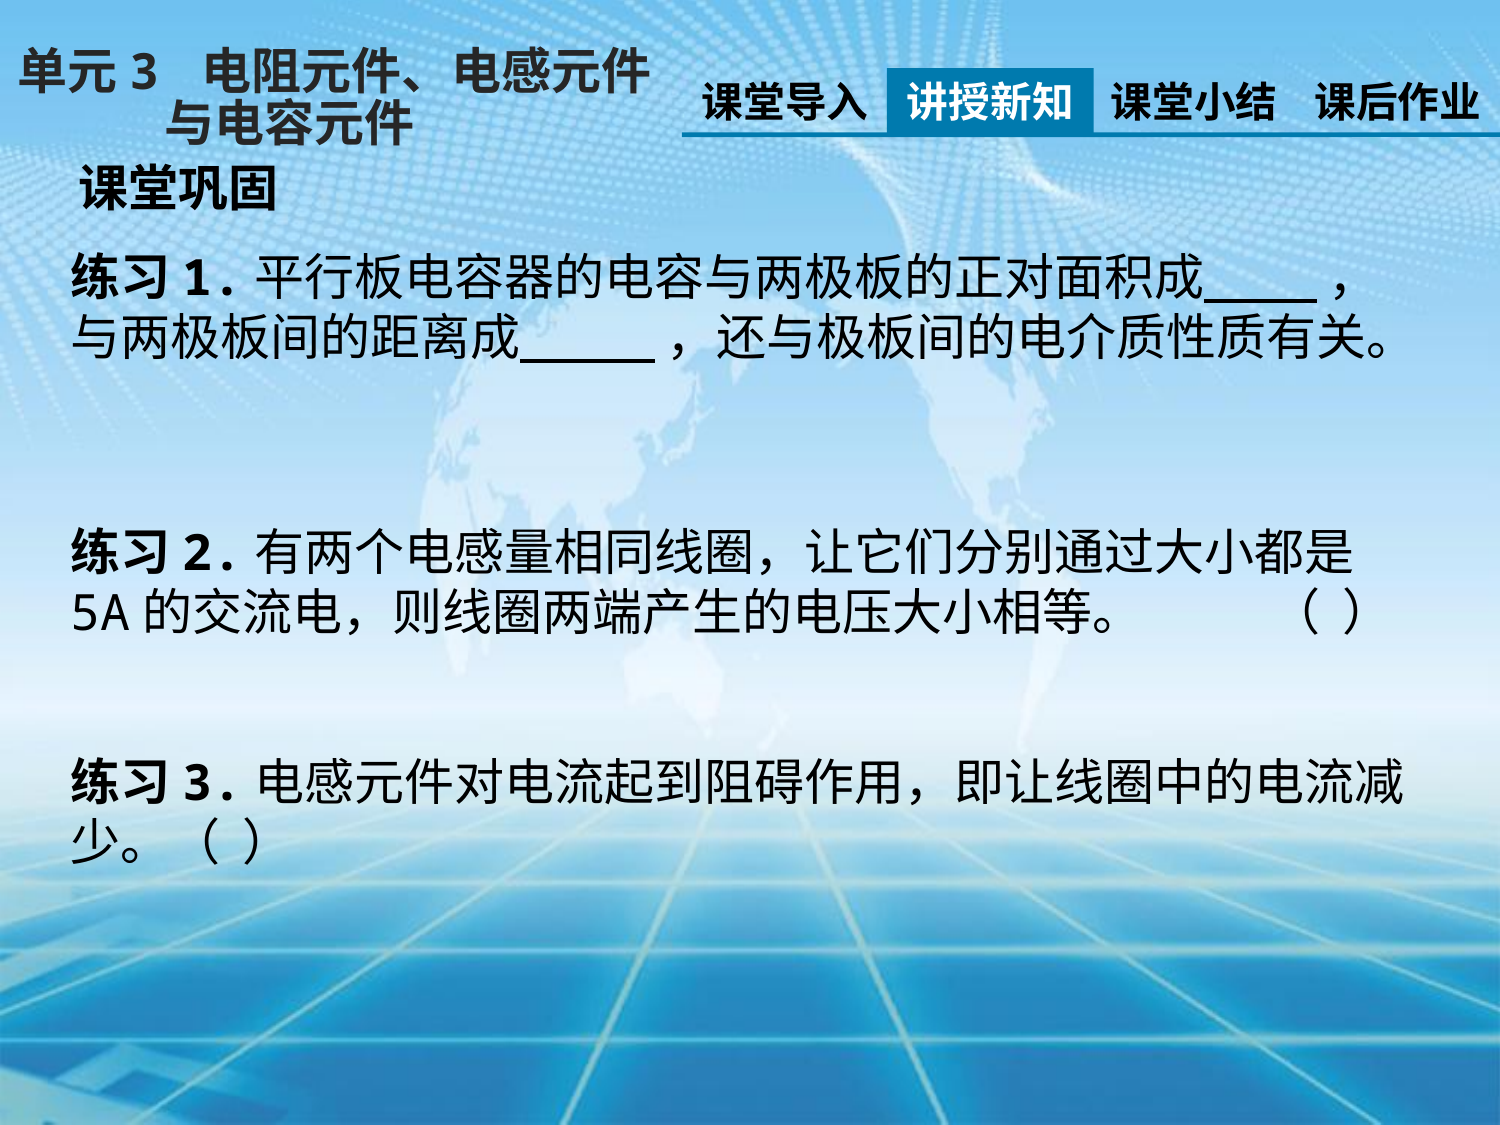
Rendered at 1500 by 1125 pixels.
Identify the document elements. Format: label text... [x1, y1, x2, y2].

text_box 练习1.平行板电容器的电容与两极板的正对面积成 ，与两极板间的距离成 ，还与极板间的电介质性质有关。 [55, 238, 1441, 373]
text_box 练习2.有两个电感量相同线圈，让它们分别通过大小都是5A的交流电，则线圈两端产生的电压大小相等。 （ ） 练习3.电感元件对电流起到阻碍作用，即让线圈中的电流减少。（ ） [55, 512, 1441, 878]
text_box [2, 39, 1500, 160]
text_box 课堂巩固 [31, 160, 326, 239]
picture [0, 0, 1500, 1125]
